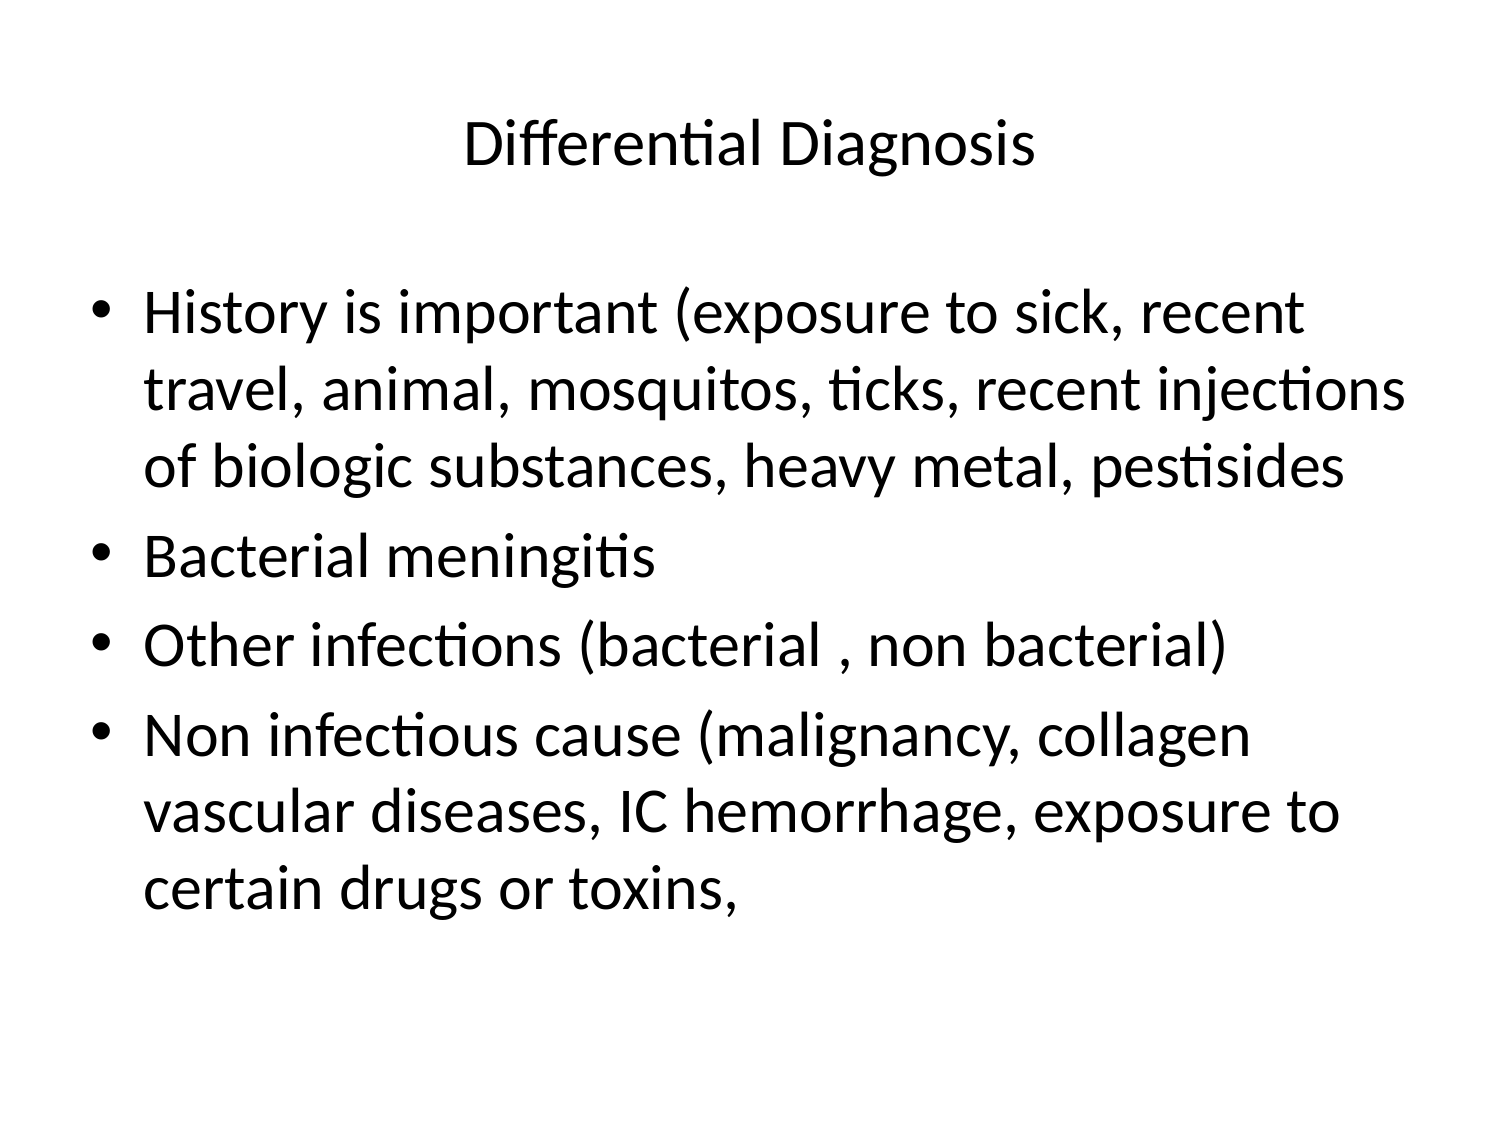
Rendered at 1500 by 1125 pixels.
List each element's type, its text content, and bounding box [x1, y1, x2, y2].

title Differential Diagnosis [75, 45, 1425, 233]
list History is important (exposure to sick, recent travel, animal, mosquitos, ticks, recent injections of biologic substances, heavy metal, pestisides Bacterial meningitis Other infections (bacterial , non bacterial) Non infectious cause (malignancy, collagen vascular diseases, IC hemorrhage, exposure to certain drugs or toxins, [75, 262, 1425, 1005]
